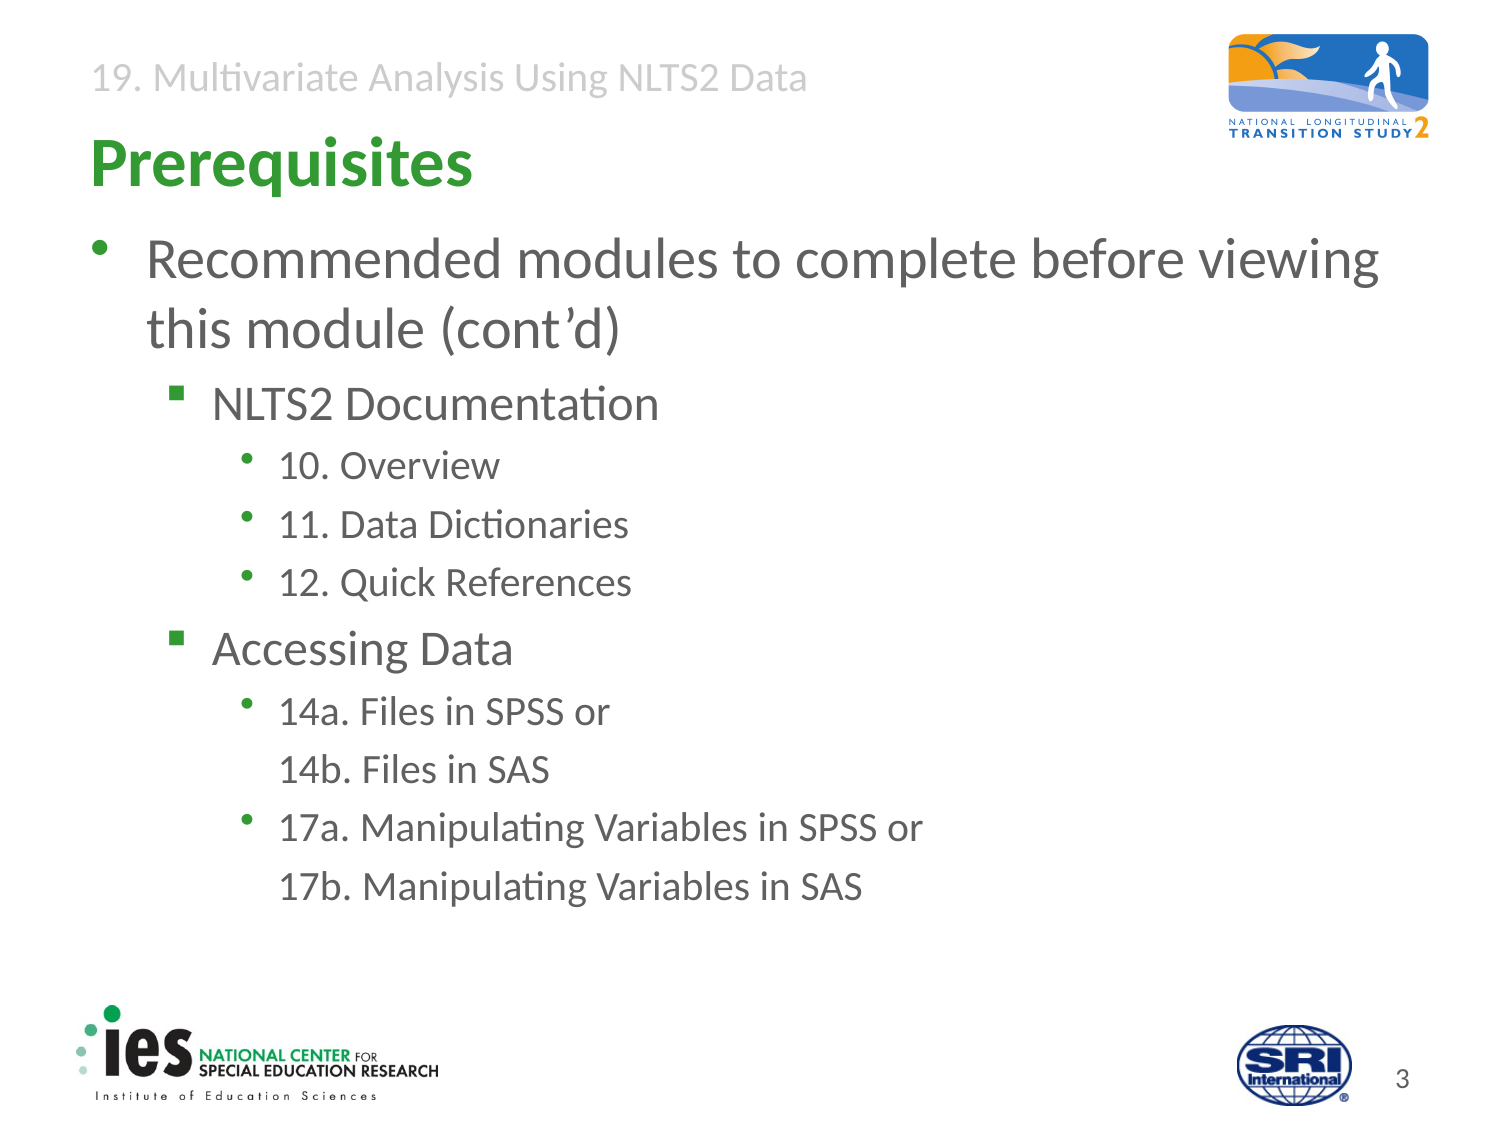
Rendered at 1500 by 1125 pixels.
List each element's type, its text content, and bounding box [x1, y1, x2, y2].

picture [76, 1005, 438, 1100]
title Prerequisites [74, 90, 1426, 212]
list Recommended modules to complete before viewing this module (cont’d) NLTS2 Documentation 10. Overview 11. Data Dictionaries 12. Quick References Accessing Data 14a. Files in SPSS or 14b. Files in SAS 17a. Manipulating Variables in SPSS or 17b. Manipulating Variables in SAS [74, 212, 1426, 956]
slide_number 2 [1321, 1051, 1426, 1125]
picture [1237, 1025, 1352, 1106]
